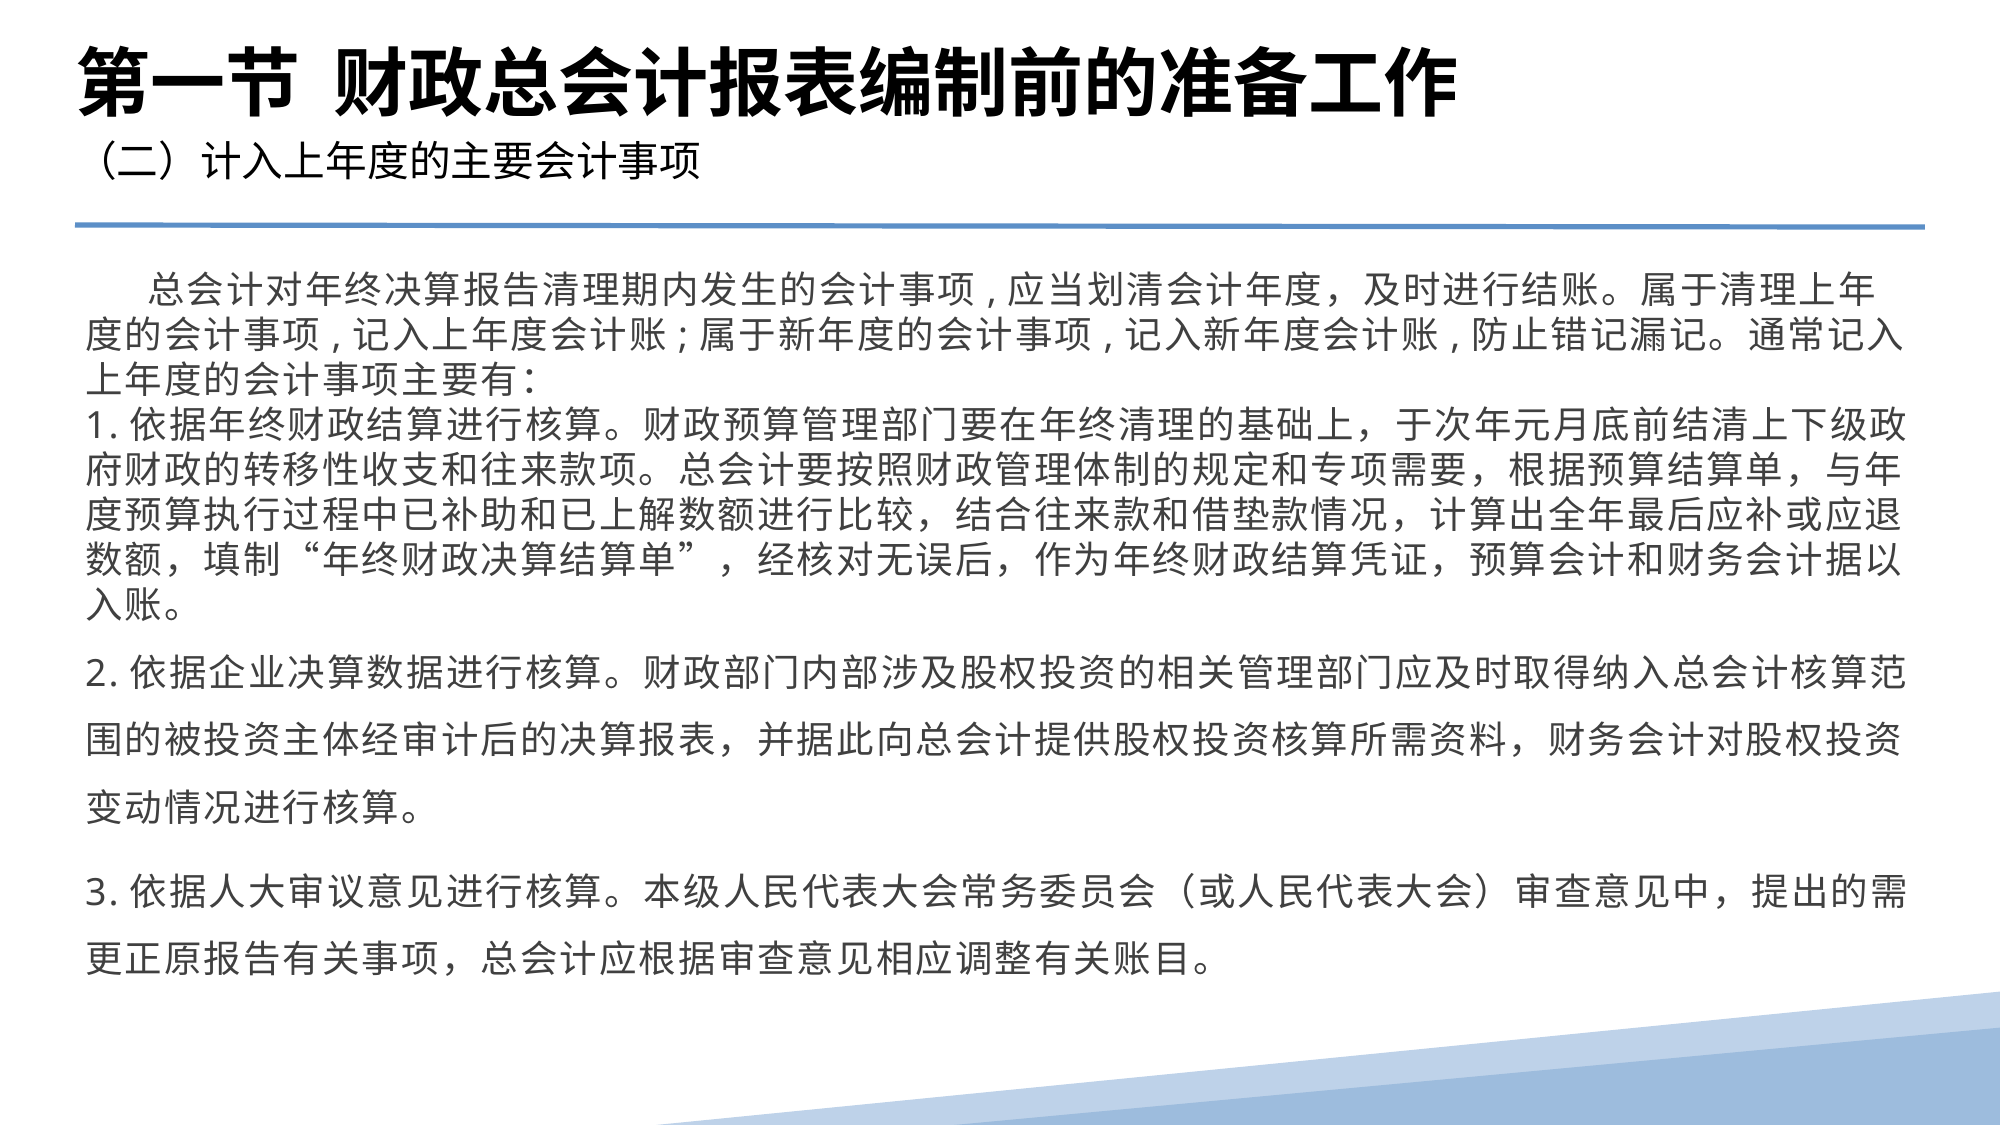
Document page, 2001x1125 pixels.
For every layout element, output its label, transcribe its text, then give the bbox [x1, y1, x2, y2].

text_box 第一节 财政总会计报表编制前的准备工作 [75, 24, 1925, 124]
text_box 总会计对年终决算报告清理期内发生的会计事项,应当划清会计年度，及时进行结账。属于清理上年度的会计事项,记入上年度会计账;属于新年度的会计事项,记入新年度会计账,防止错记漏记。通常记入上年度的会计事项主要有： 1.依据年终财政结算进行核算。财政预算管理部门要在年终清理的基础上，于次年元月底前结清上下级政府财政的转移性收支和往来款项。总会计要按照财政管理体制的规定和专项需要，根据预算结算单，与年度预算执行过程中已补助和已上解数额进行比较，结合往来款和借垫款情况，计算出全年最后应补或应退数额，填制“年终财政决算结算单”，经核对无误后，作为年终财政结算凭证，预算会计和财务会计据以入账。 2.依据企业决算数据进行核算。财政部门内部涉及股权投资的相关管理部门应及时取得纳入总会计核算范围的被投资主体经审计后的决算报表，并据此向总会计提供股权投资核算所需资料，财务会计对股权投资变动情况进行核算。 3.依据人大审议意见进行核算。本级人民代表大会常务委员会（或人民代表大会）审查意见中，提出的需更正原报告有关事项，总会计应根据审查意见相应调整有关账目。 [74, 228, 1925, 1022]
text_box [74, 224, 1925, 228]
text_box （二）计入上年度的主要会计事项 [75, 124, 1925, 200]
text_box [656, 991, 2000, 1125]
